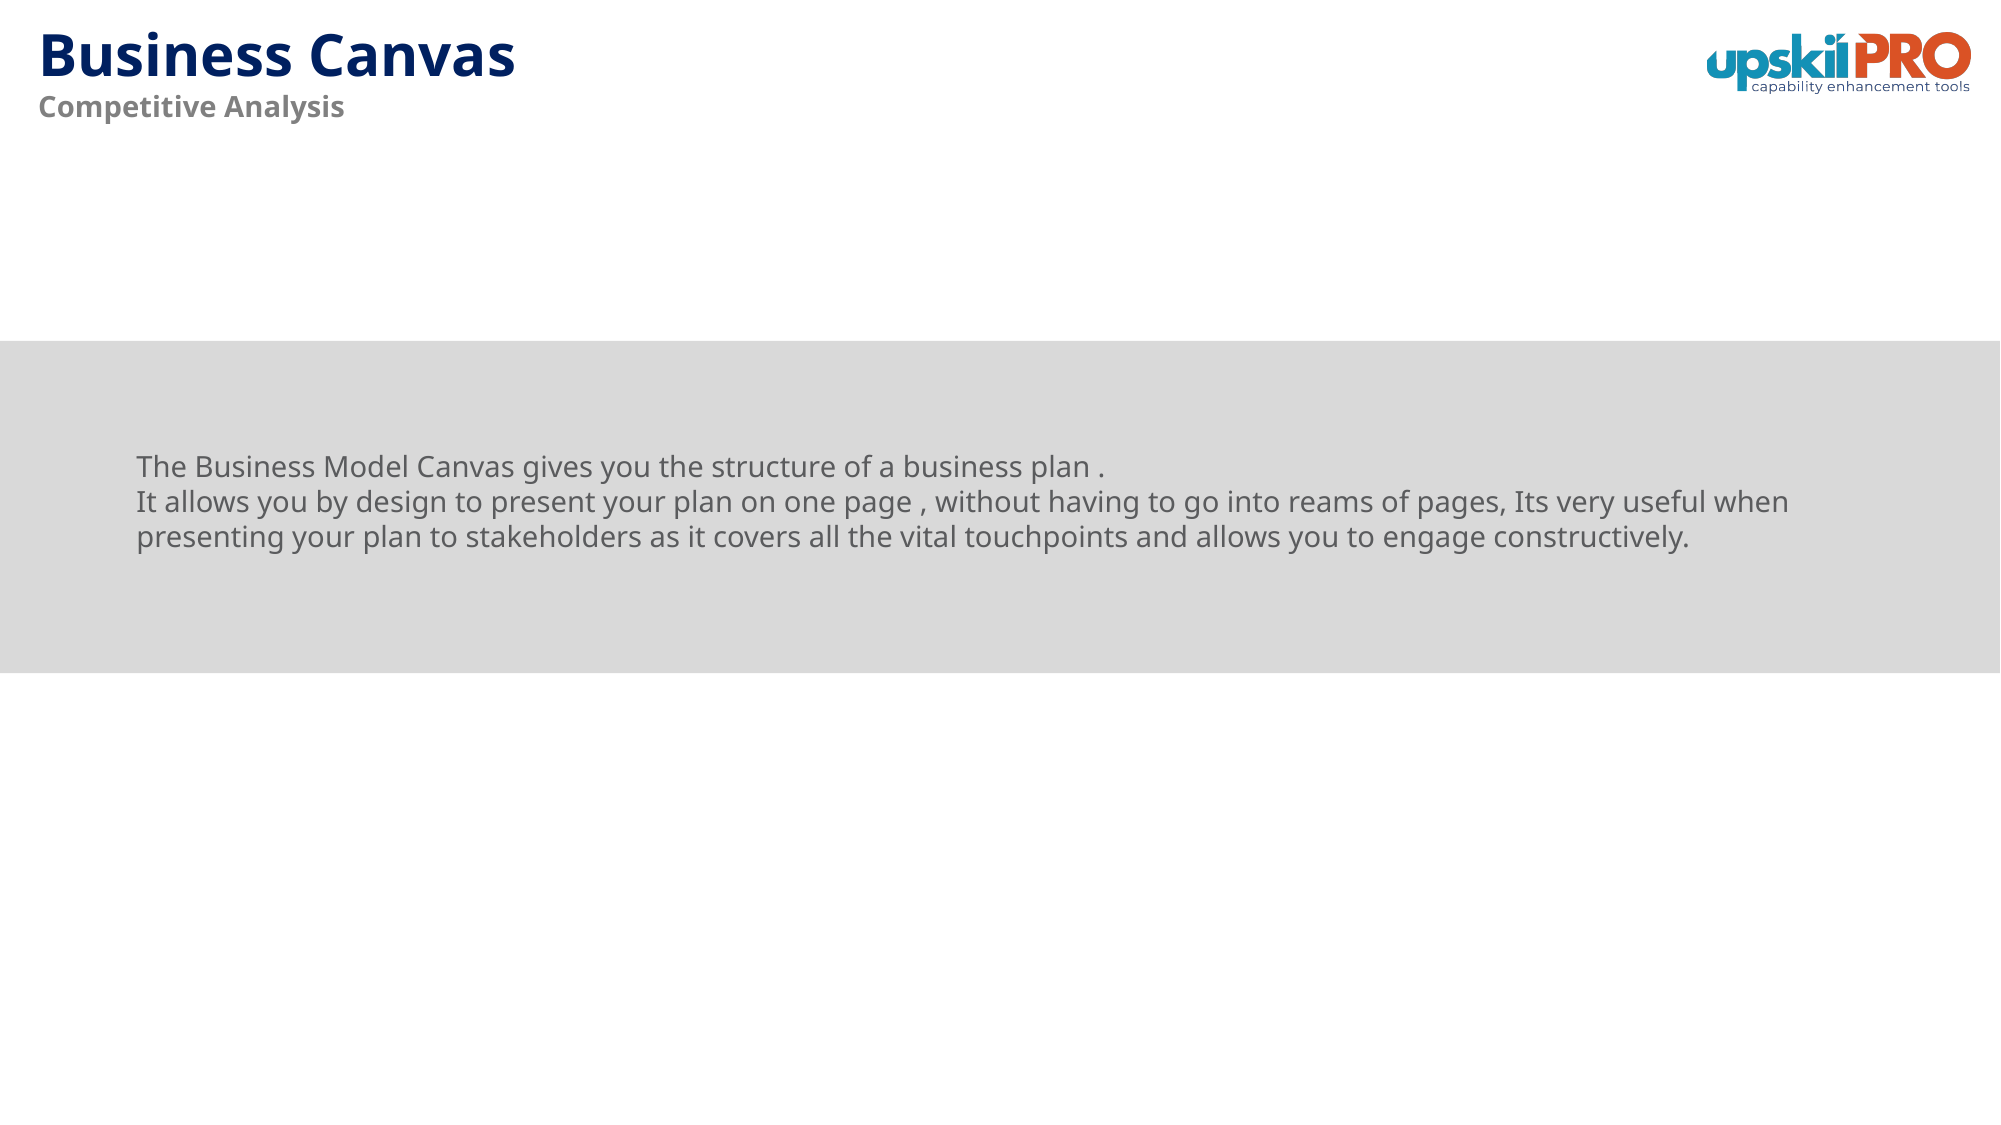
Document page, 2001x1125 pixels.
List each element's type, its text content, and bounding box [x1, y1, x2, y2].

text_box Business Canvas Competitive Analysis [23, 11, 1641, 131]
picture [1707, 32, 1971, 94]
text_box The Business Model Canvas gives you the structure of a business plan . It allows you by design to present your plan on one page , without having to go into reams of pages, Its very useful when presenting your plan to stakeholders as it covers all the vital touchpoints and allows you to engage constructively. [121, 441, 1879, 561]
text_box [0, 340, 2000, 674]
